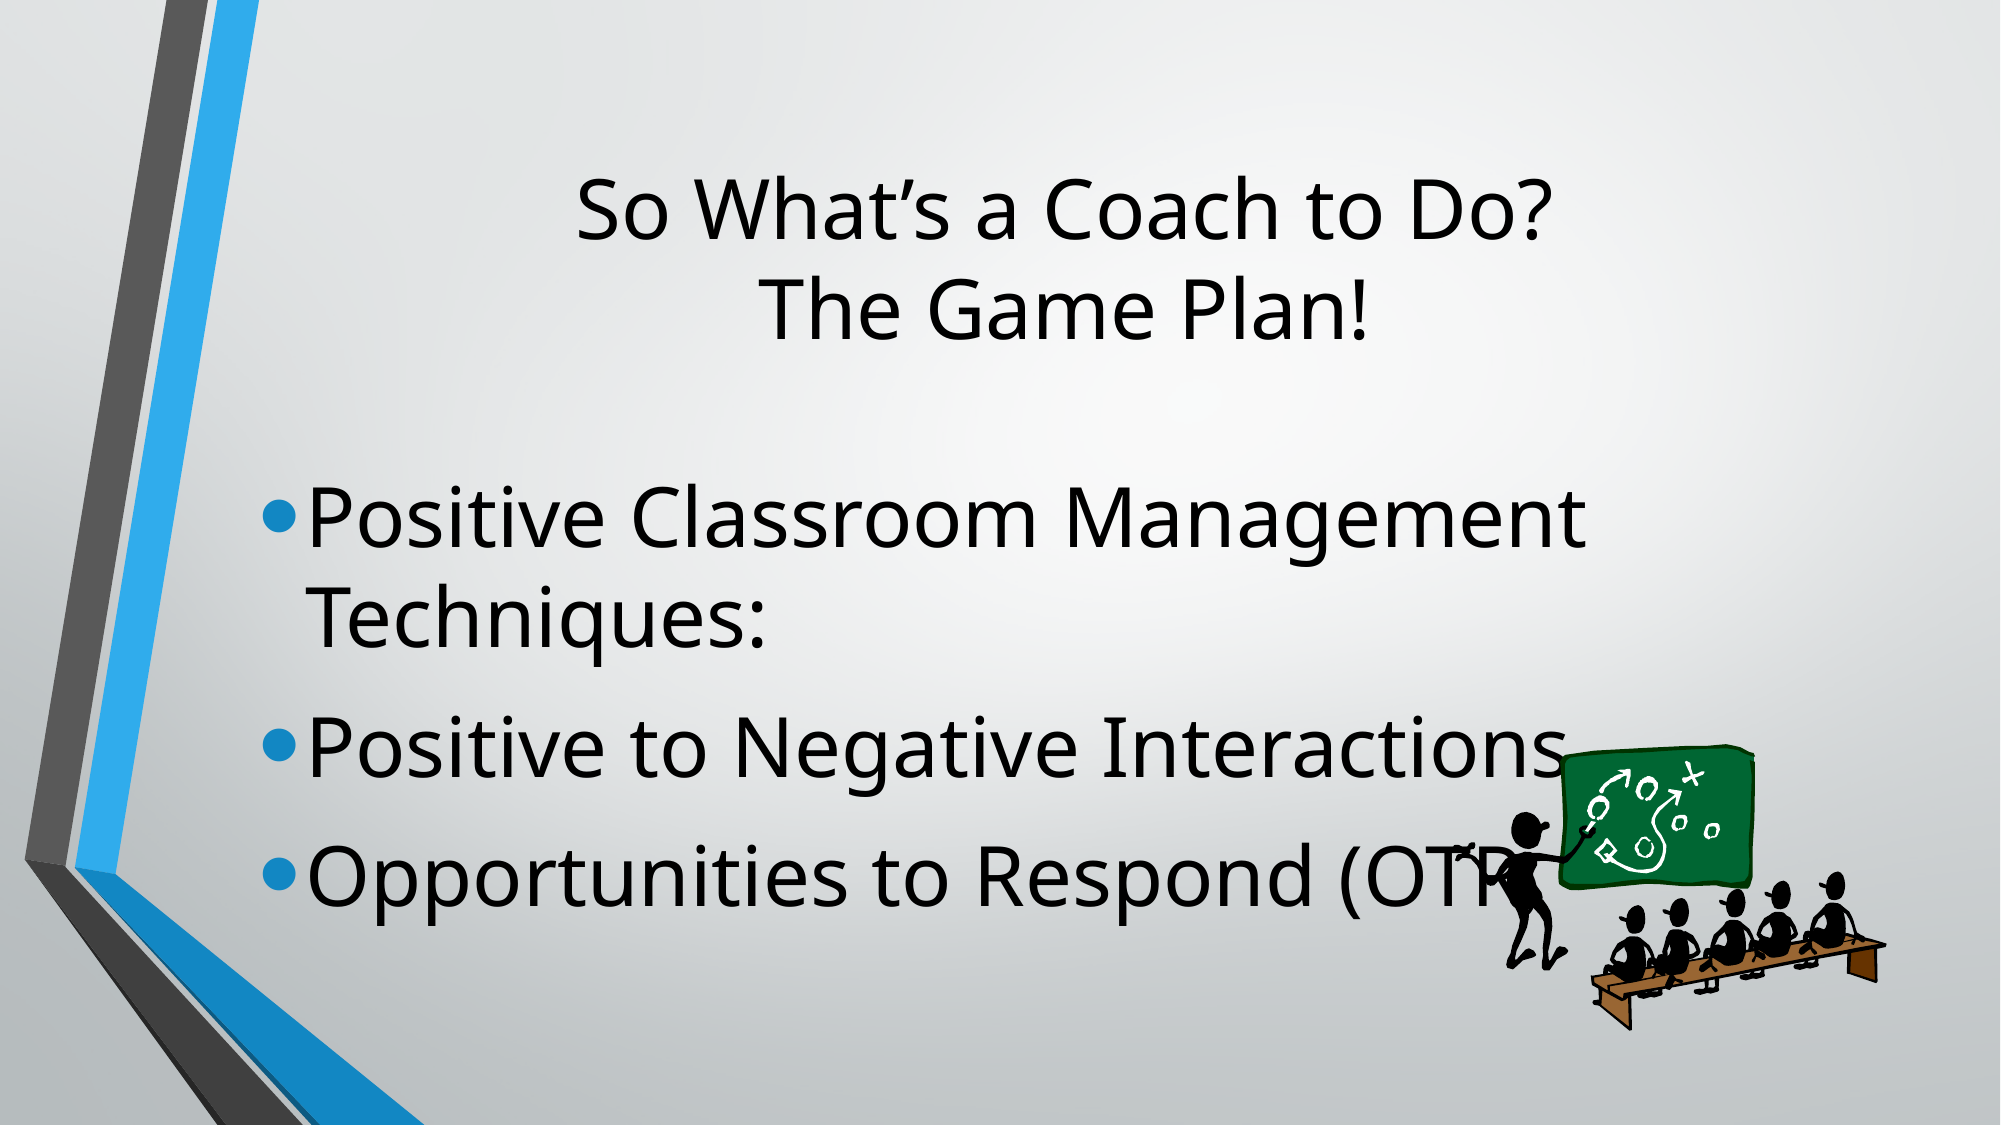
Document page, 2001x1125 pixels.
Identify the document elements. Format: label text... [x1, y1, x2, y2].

list Positive Classroom Management Techniques: Positive to Negative Interactions Opportunities to Respond (OTR) [243, 437, 1887, 950]
picture [1452, 743, 1888, 1032]
title So What’s a Coach to Do? The Game Plan! [243, 112, 1887, 400]
